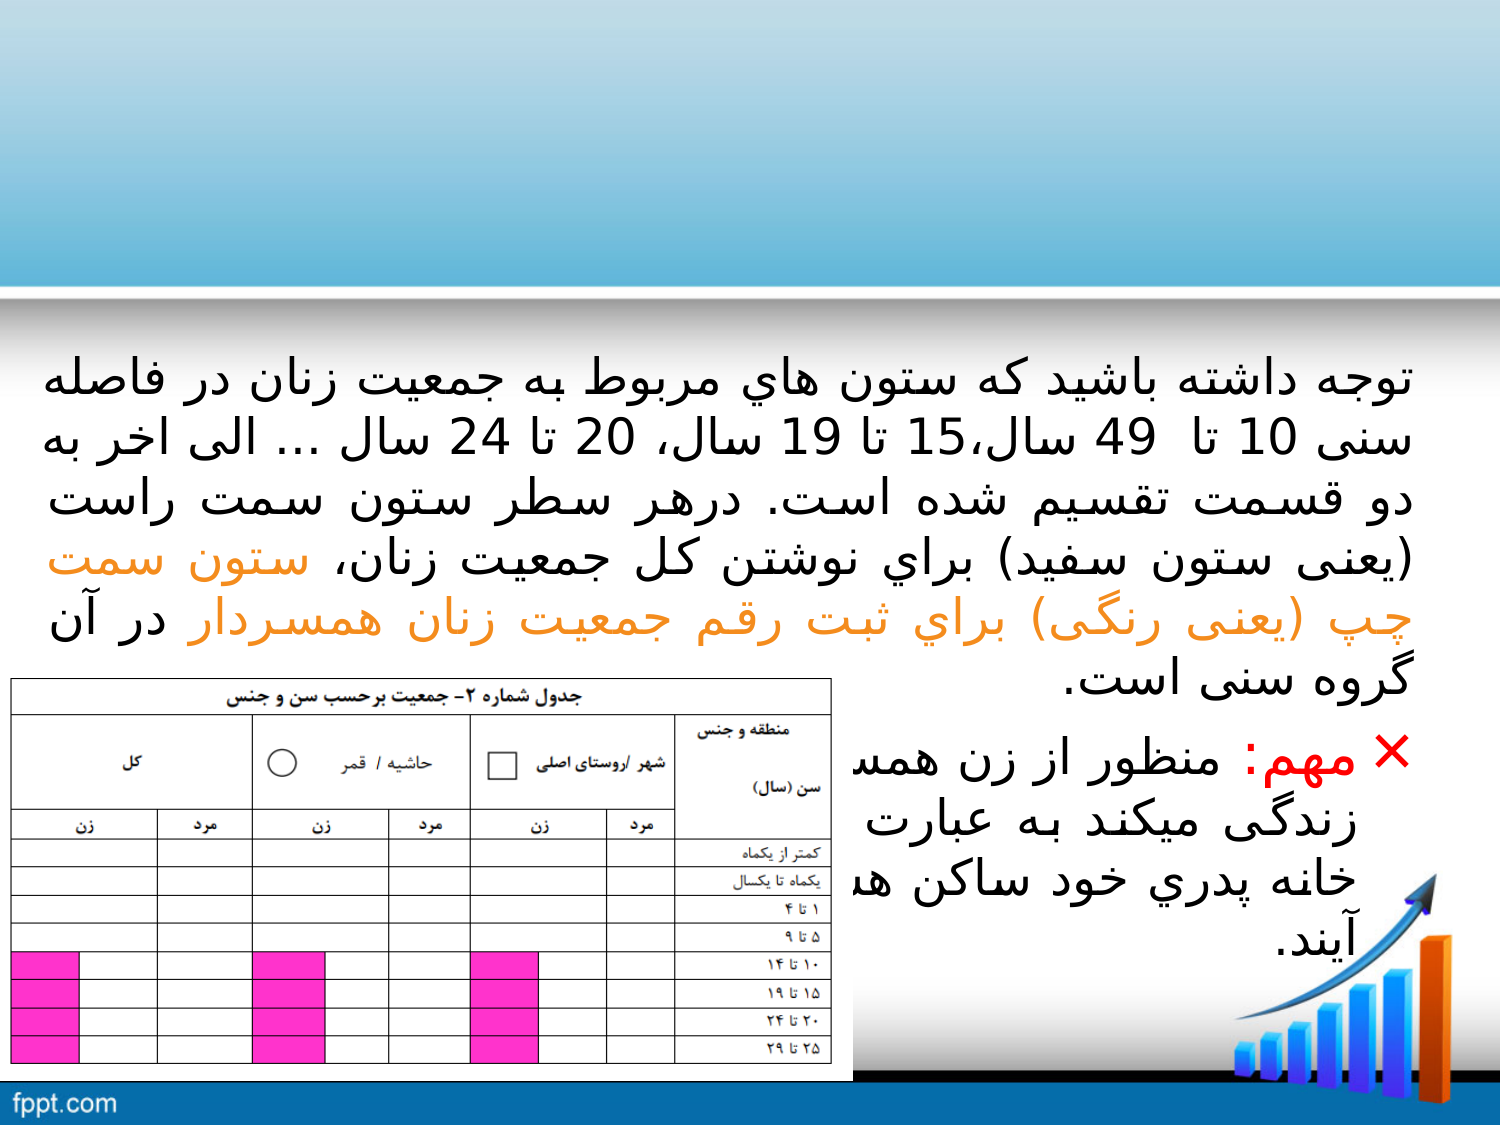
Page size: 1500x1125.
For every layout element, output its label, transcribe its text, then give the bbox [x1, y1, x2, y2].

picture [0, 0, 1500, 1125]
list توجه داشته باشيد كه ستون هاي مربوط به جمعيت زنان در فاصله سنی 10 تا 49 سال،15 تا 19 سال، 20 تا 24 سال ... الی اخر به دو قسمت تقسیم شده است. درهر سطر ستون سمت راست (یعنی ستون سفيد) براي نوشتن كل جمعيت زنان، ستون سمت چپ (یعنی رنگی) براي ثبت رقم جمعيت زنان همسردار در آن گروه سنی است. مهم: منظور از زن همسردار، زنی است كه در خانه همسر خود زندگی میكند به عبارت دیگر دختران عقدكرده اي كه هنوز در خانه پدري خود ساكن هستند جزو زنان همسردار به حساب می آیند. [26, 336, 1430, 1080]
